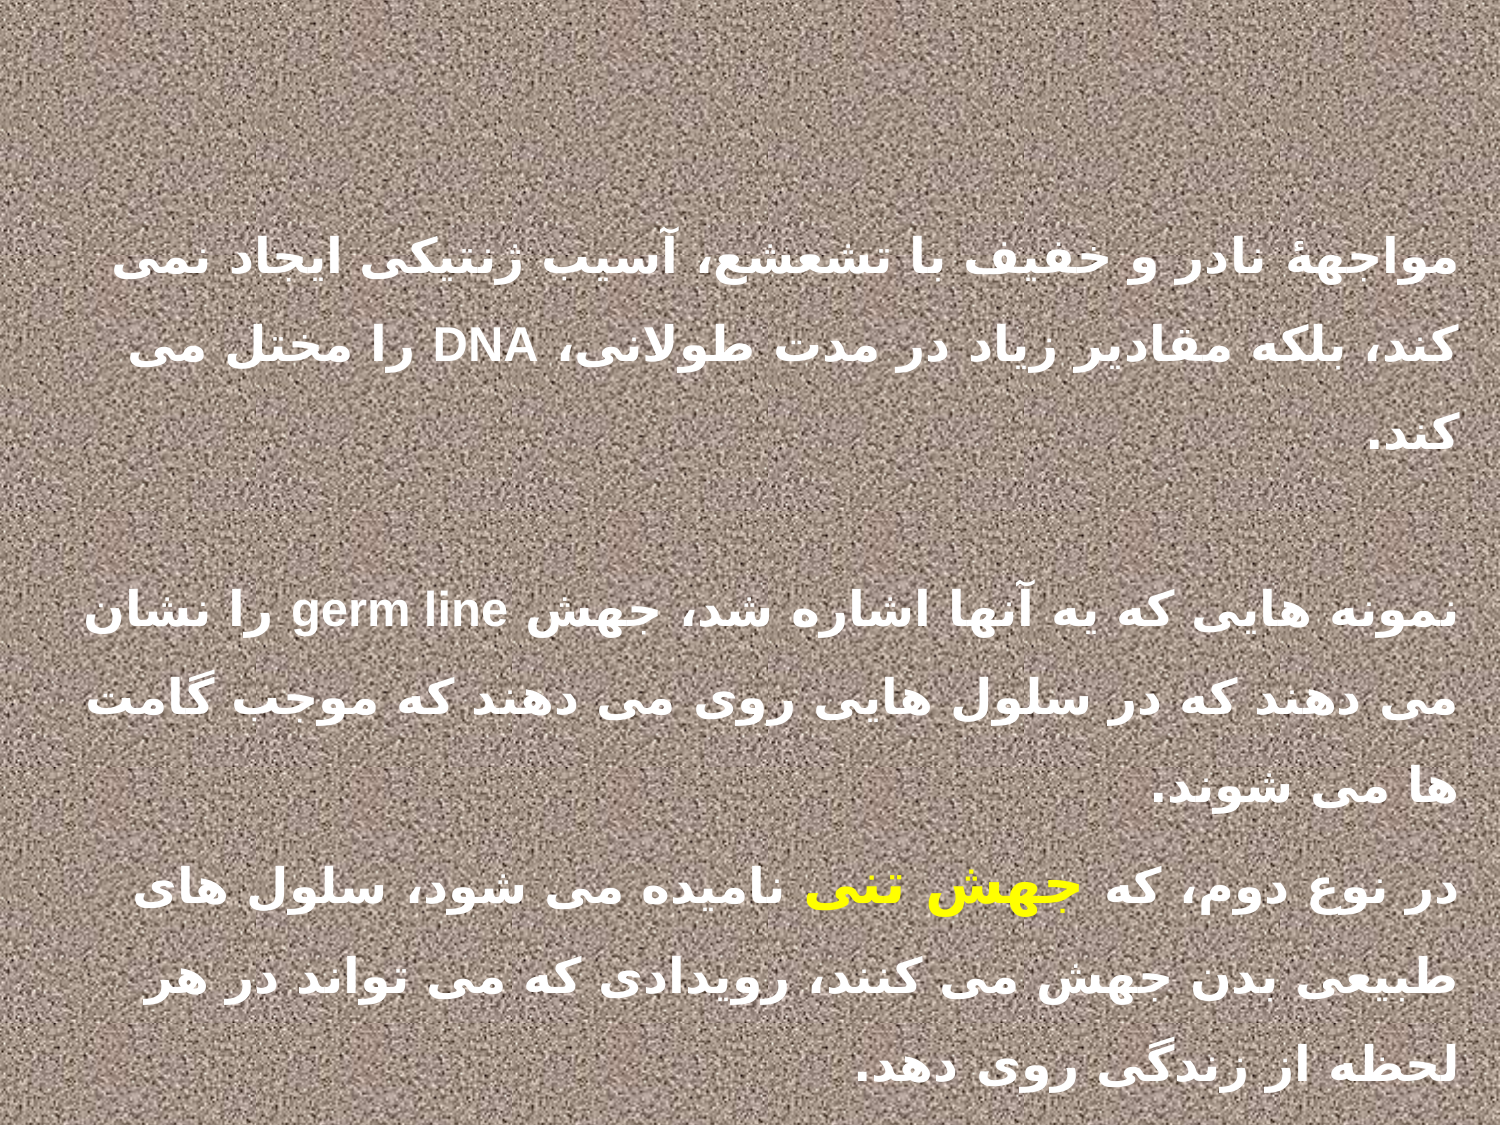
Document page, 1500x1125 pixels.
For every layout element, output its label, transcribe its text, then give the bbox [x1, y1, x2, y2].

footer www.modirkade.ir [212, 1050, 904, 1095]
picture [0, 0, 1500, 1125]
slide_number 17 [1417, 1068, 1494, 1114]
list مواجهۀ نادر و خفیف با تشعشع، آسیب ژنتیکی ایجاد نمی کند، بلکه مقادیر زیاد در مدت طولانی، DNA را مختل می کند. نمونه هایی که یه آنها اشاره شد، جهش germ line را نشان می دهند که در سلول هایی روی می دهند که موجب گامت ها می شوند. در نوع دوم، که جهش تنی نامیده می شود، سلول های طبیعی بدن جهش می کنند، رویدادی که می تواند در هر لحظه از زندگی روی دهد. [24, 187, 1475, 1100]
